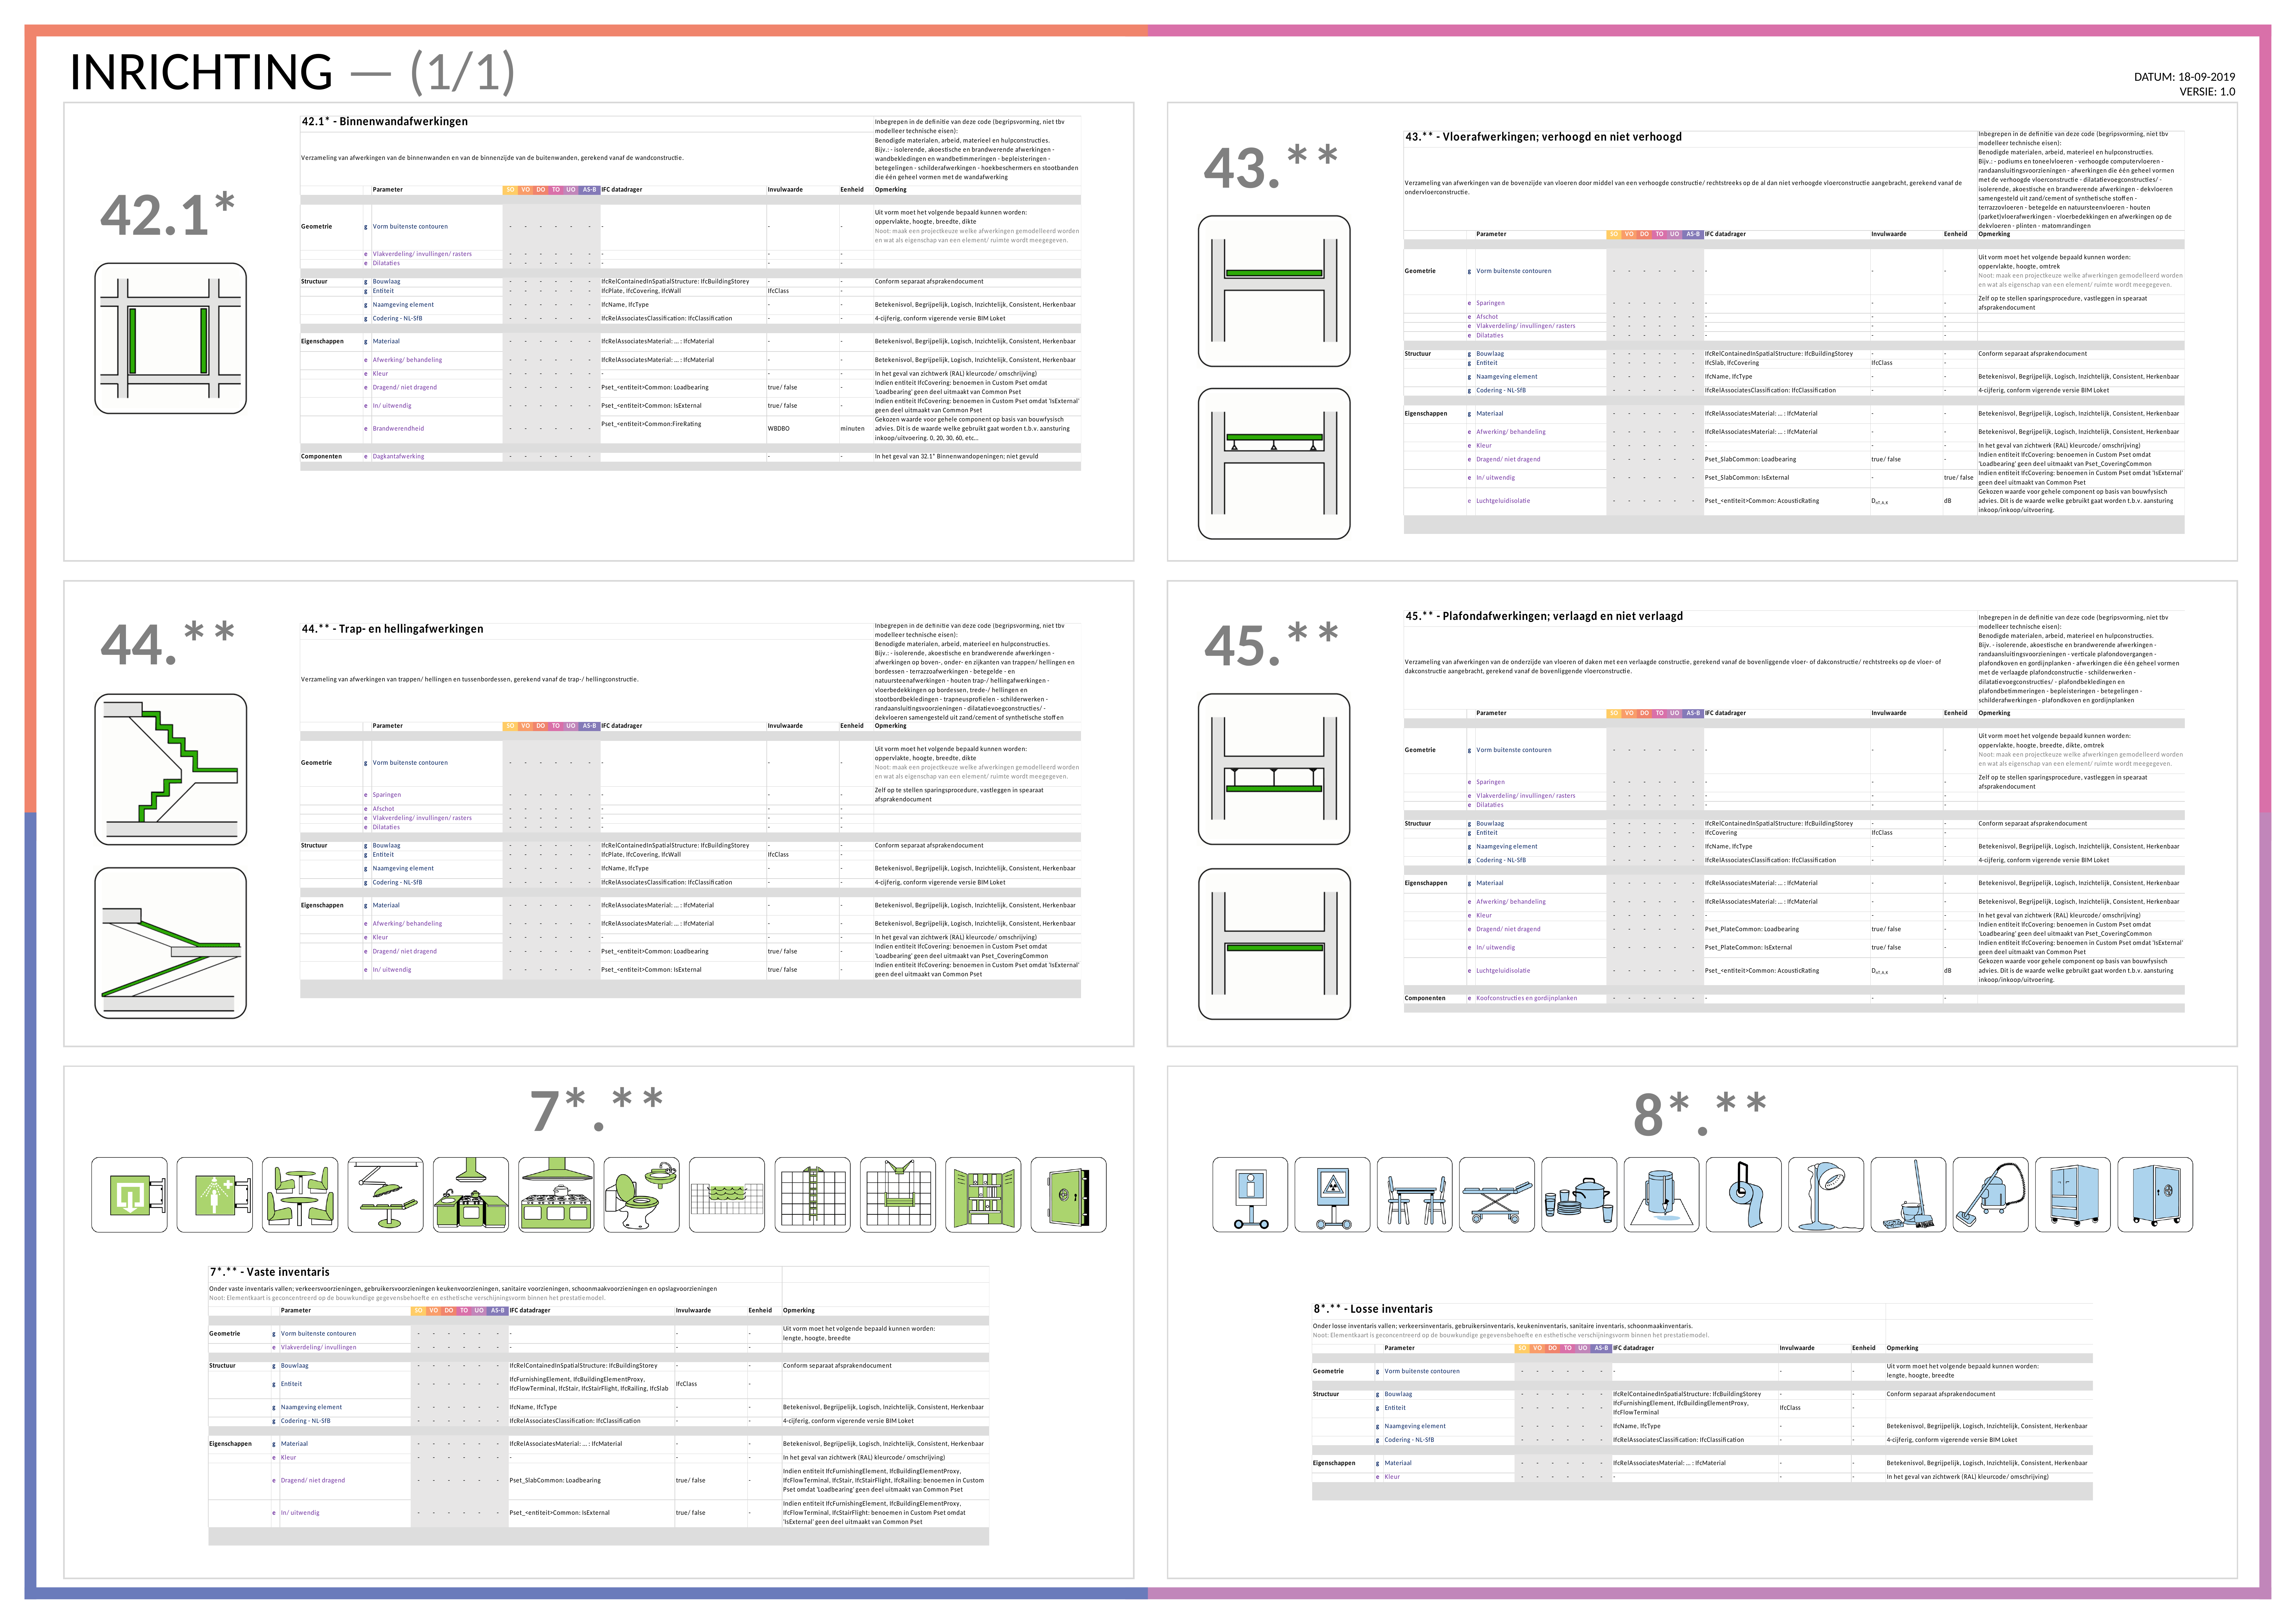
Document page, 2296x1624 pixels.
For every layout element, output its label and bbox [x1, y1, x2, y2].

text_box [1212, 1156, 2193, 1233]
text_box [1403, 131, 2185, 534]
text_box [24, 24, 2271, 1599]
text_box [91, 1156, 1107, 1233]
text_box [208, 1266, 990, 1546]
text_box [1196, 124, 1351, 541]
text_box [1311, 1303, 2094, 1501]
text_box [93, 171, 248, 416]
text_box [1197, 602, 1352, 1021]
text_box [1403, 610, 2185, 1013]
text_box [300, 116, 1082, 471]
text_box [300, 623, 1082, 999]
text_box [93, 601, 248, 1020]
